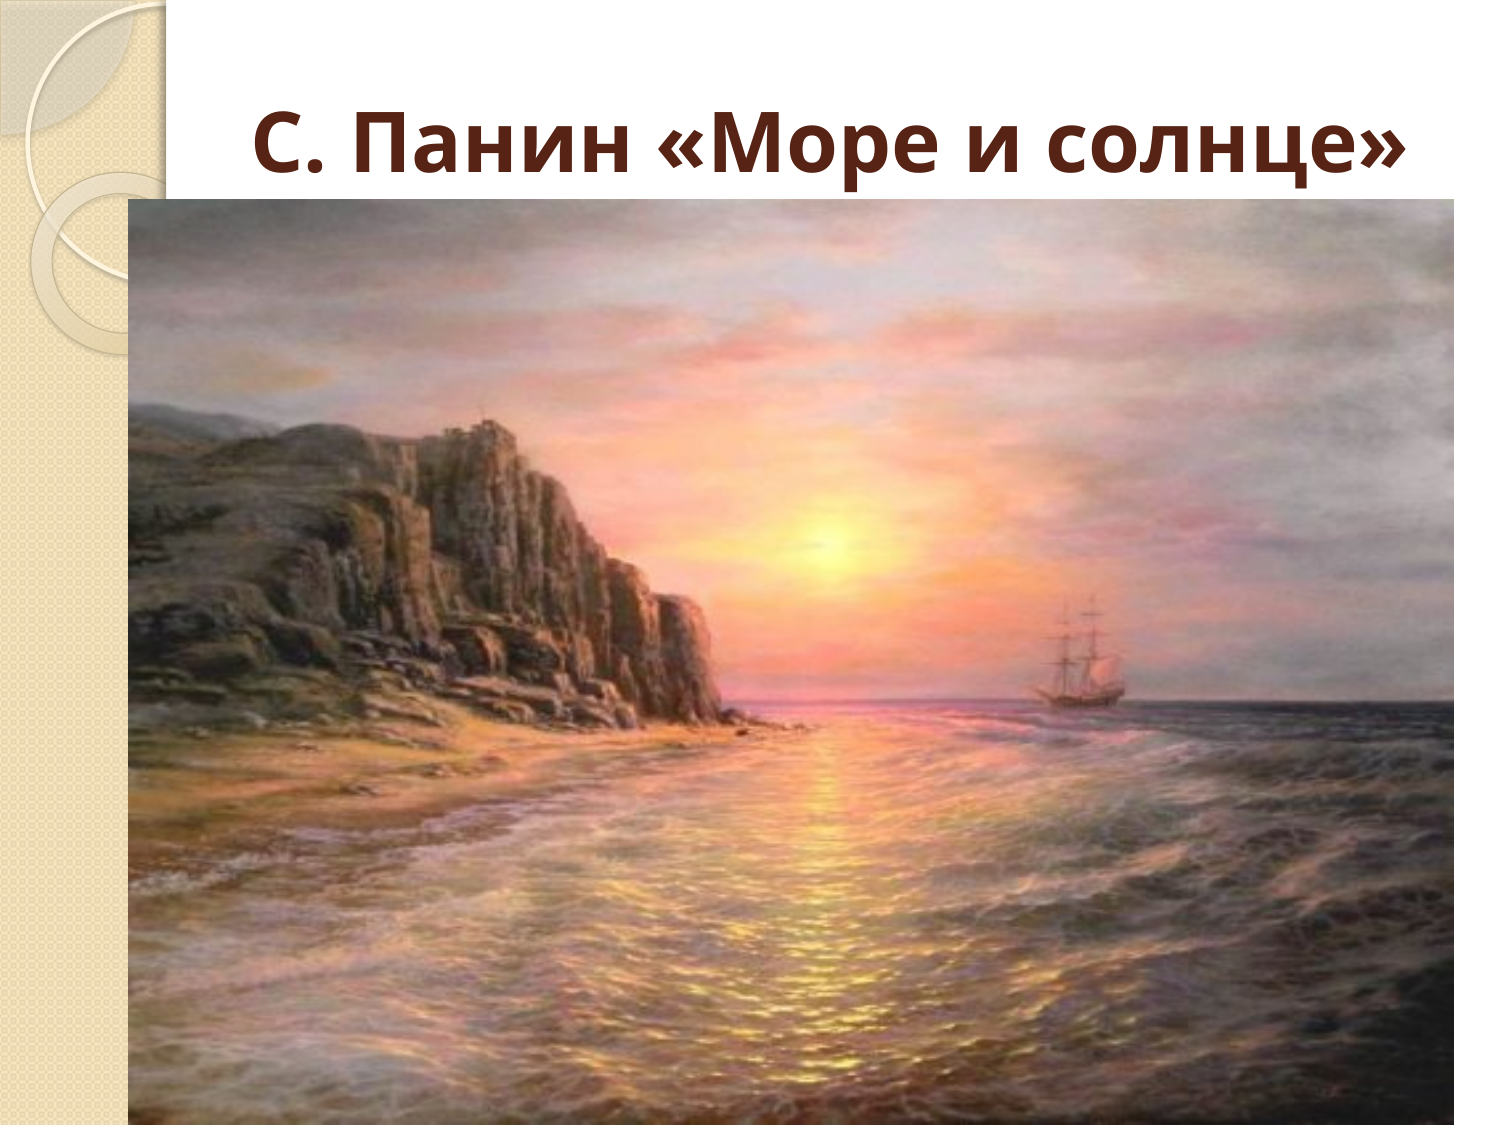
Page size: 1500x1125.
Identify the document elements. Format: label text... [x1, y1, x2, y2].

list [128, 198, 1454, 1125]
title С. Панин «Море и солнце» [235, 45, 1466, 233]
